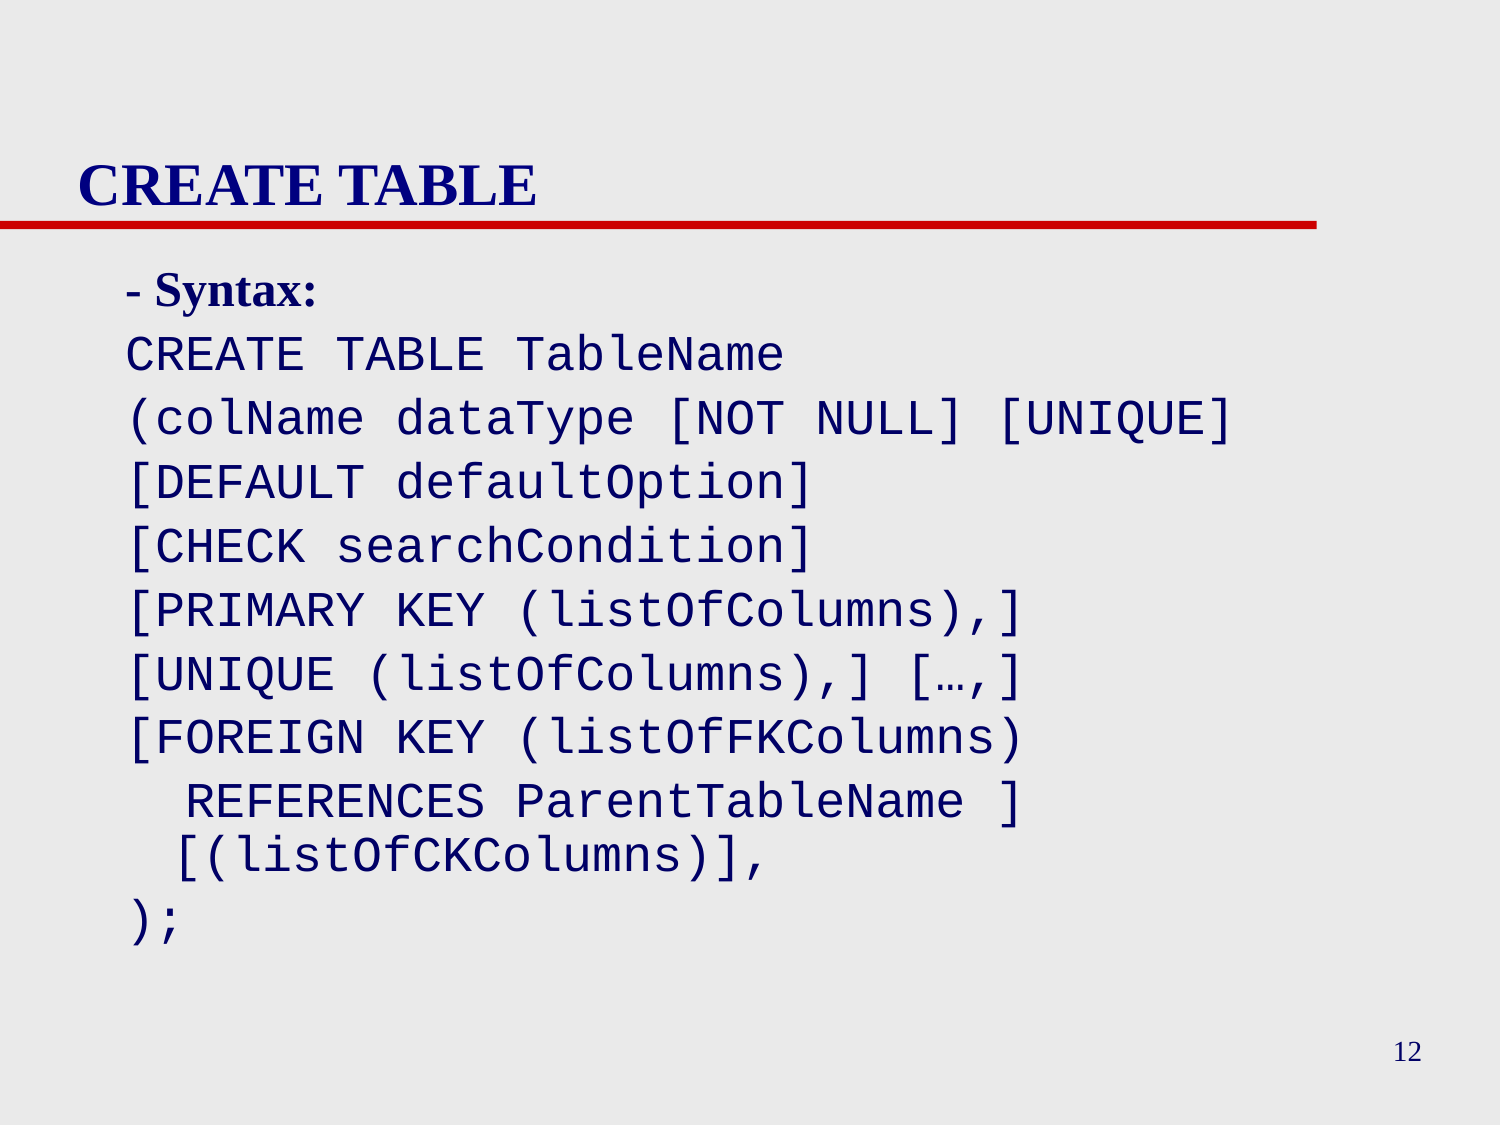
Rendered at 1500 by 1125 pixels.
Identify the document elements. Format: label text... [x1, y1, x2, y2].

title CREATE TABLE [62, 43, 1338, 226]
list - Syntax: CREATE TABLE TableName (colName dataType [NOT NULL] [UNIQUE] [DEFAULT defaultOption] [CHECK searchCondition] [PRIMARY KEY (listOfColumns),] [UNIQUE (listOfColumns),] […,] [FOREIGN KEY (listOfFKColumns) REFERENCES ParentTableName ] [(listOfCKColumns)], ); [34, 255, 1438, 931]
slide_number 12 [1124, 1012, 1438, 1088]
